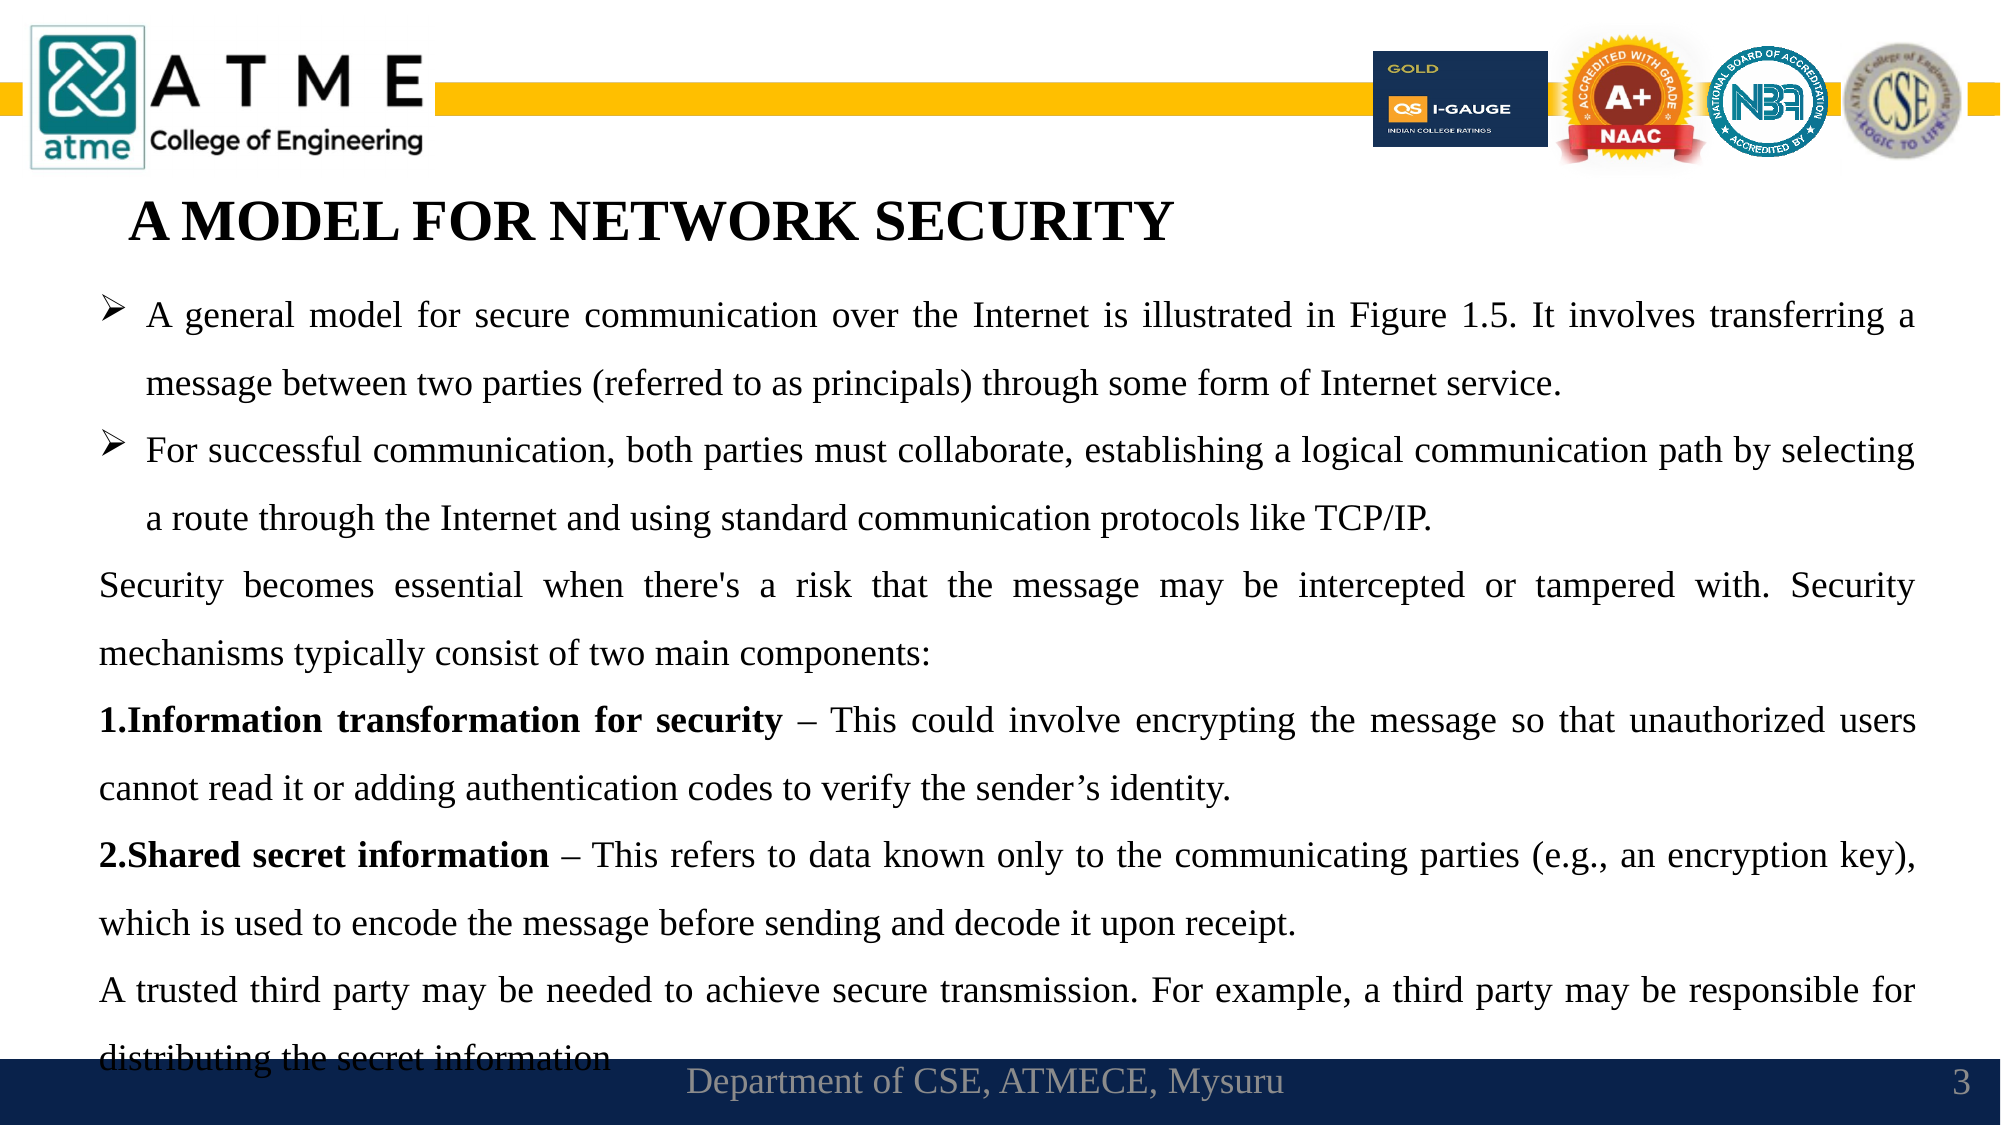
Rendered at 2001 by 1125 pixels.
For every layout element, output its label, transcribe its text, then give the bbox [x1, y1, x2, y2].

picture [1840, 26, 1968, 176]
footer Department of CSE, ATMECE, Mysuru [501, 1056, 1470, 1102]
slide_number 3 [1511, 1057, 1972, 1103]
picture [0, 1059, 2001, 1125]
text_box A MODEL FOR NETWORK SECURITY [113, 174, 1432, 260]
picture [1373, 20, 1828, 180]
picture [22, 15, 435, 178]
text_box A general model for secure communication over the Internet is illustrated in Figure 1.5. It involves transferring a message between two parties (referred to as principals) through some form of Internet service. For successful communication, both parties must collaborate, establishing a logical communication path by selecting a route through the Internet and using standard communication protocols like TCP/IP. Security becomes essential when there's a risk that the message may be intercepted or tampered with. Security mechanisms typically consist of two main components: Information transformation for security – This could involve encrypting the message so that unauthorized users cannot read it or adding authentication codes to verify the sender’s identity. Shared secret information – This refers to data known only to the communicating parties (e.g., an encryption key), which is used to encode the message before sending and decode it upon receipt. A trusted third party may be needed to achieve secure transmission. For example, a third party may be responsible for distributing the secret information [84, 260, 1933, 1086]
